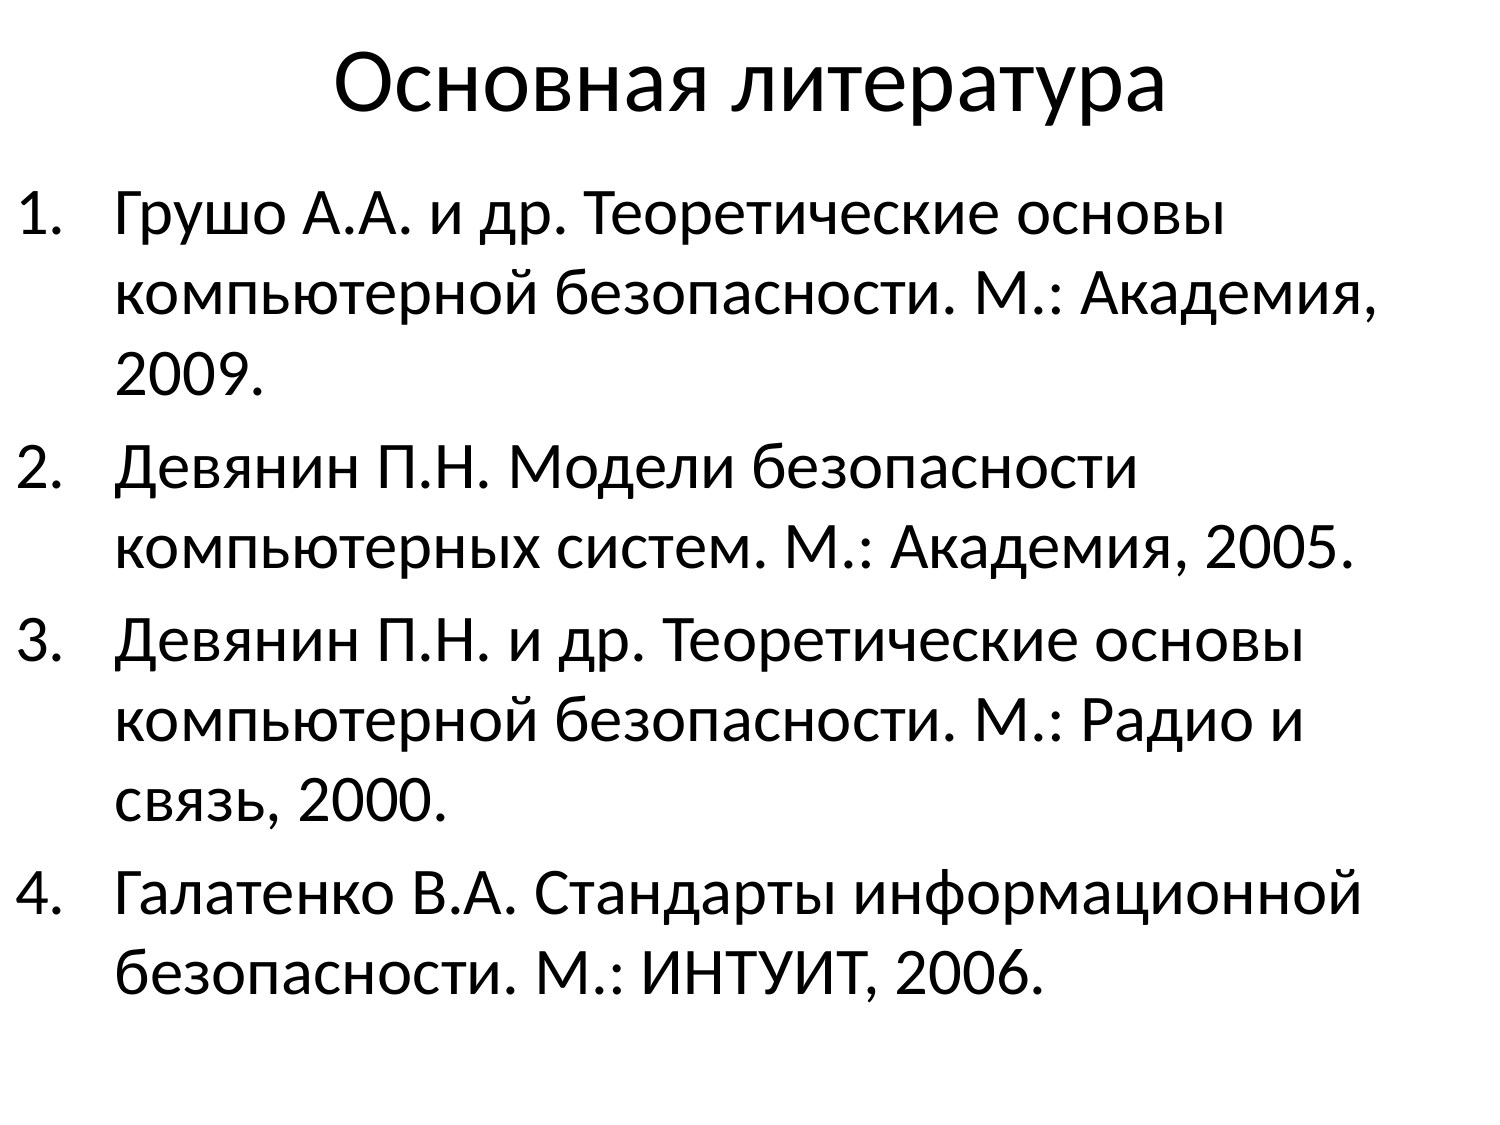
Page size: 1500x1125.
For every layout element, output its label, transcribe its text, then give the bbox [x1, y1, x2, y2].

list Грушо А.А. и др. Теоретические основы компьютерной безопасности. М.: Академия, 2009. Девянин П.Н. Модели безопасности компьютерных систем. М.: Академия, 2005. Девянин П.Н. и др. Теоретические основы компьютерной безопасности. М.: Радио и связь, 2000. Галатенко В.А. Стандарты информационной безопасности. М.: ИНТУИТ, 2006. [0, 160, 1500, 1125]
title Основная литература [76, 0, 1427, 149]
